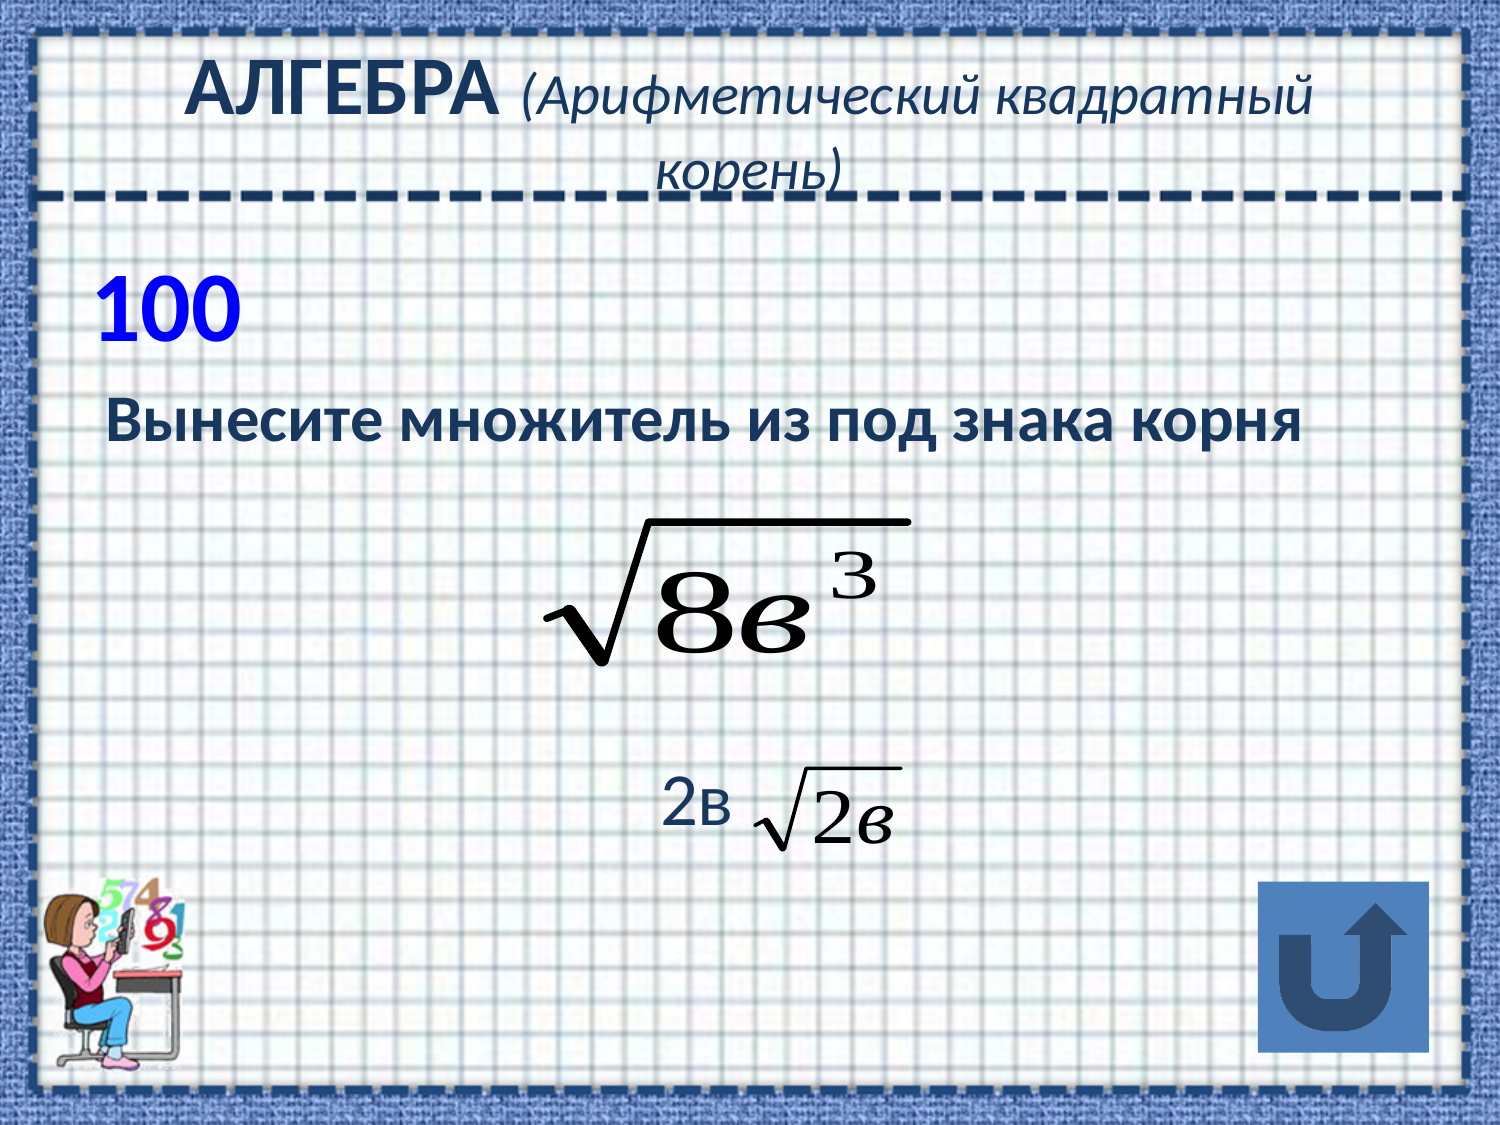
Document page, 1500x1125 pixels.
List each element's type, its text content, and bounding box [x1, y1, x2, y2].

text_box [1257, 881, 1429, 1053]
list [513, 491, 940, 693]
title АЛГЕБРА (Арифметический квадратный корень) [75, 45, 1425, 188]
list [738, 751, 916, 870]
picture [0, 0, 1500, 1125]
list 100 Вынесите множитель из под знака корня 2в [75, 234, 1425, 1005]
